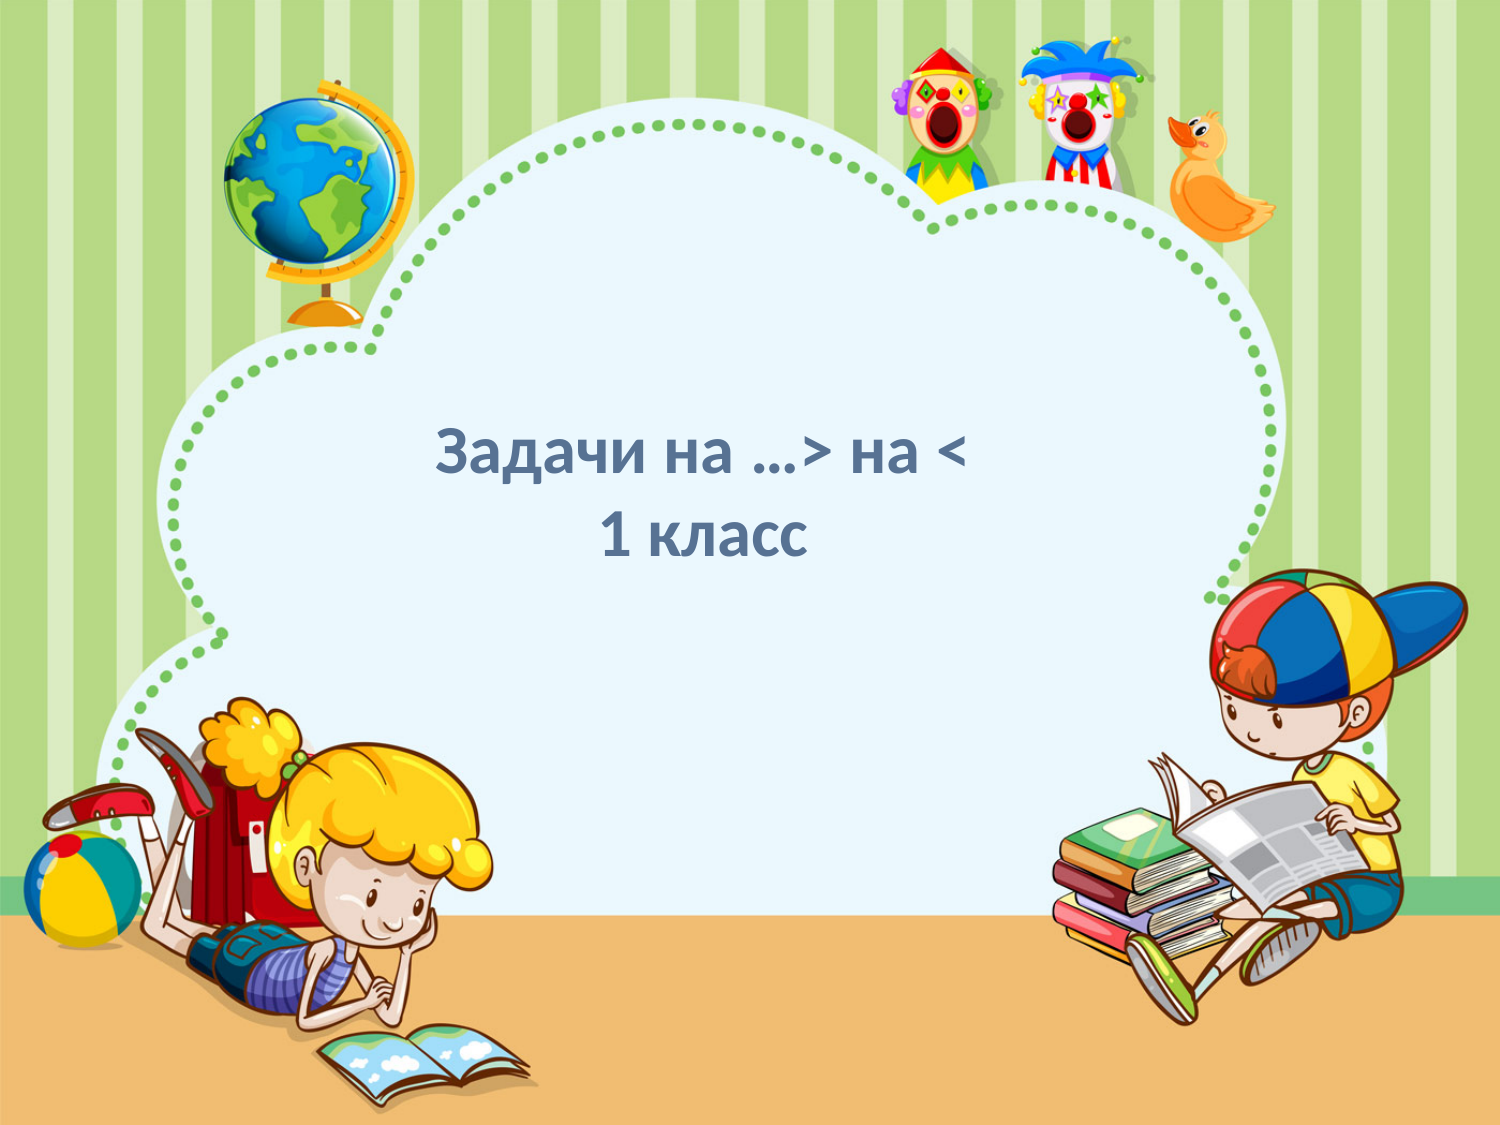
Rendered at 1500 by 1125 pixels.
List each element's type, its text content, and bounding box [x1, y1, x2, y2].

title Задачи на …> на < 1 класс [171, 397, 1235, 578]
picture [0, 0, 1500, 1125]
